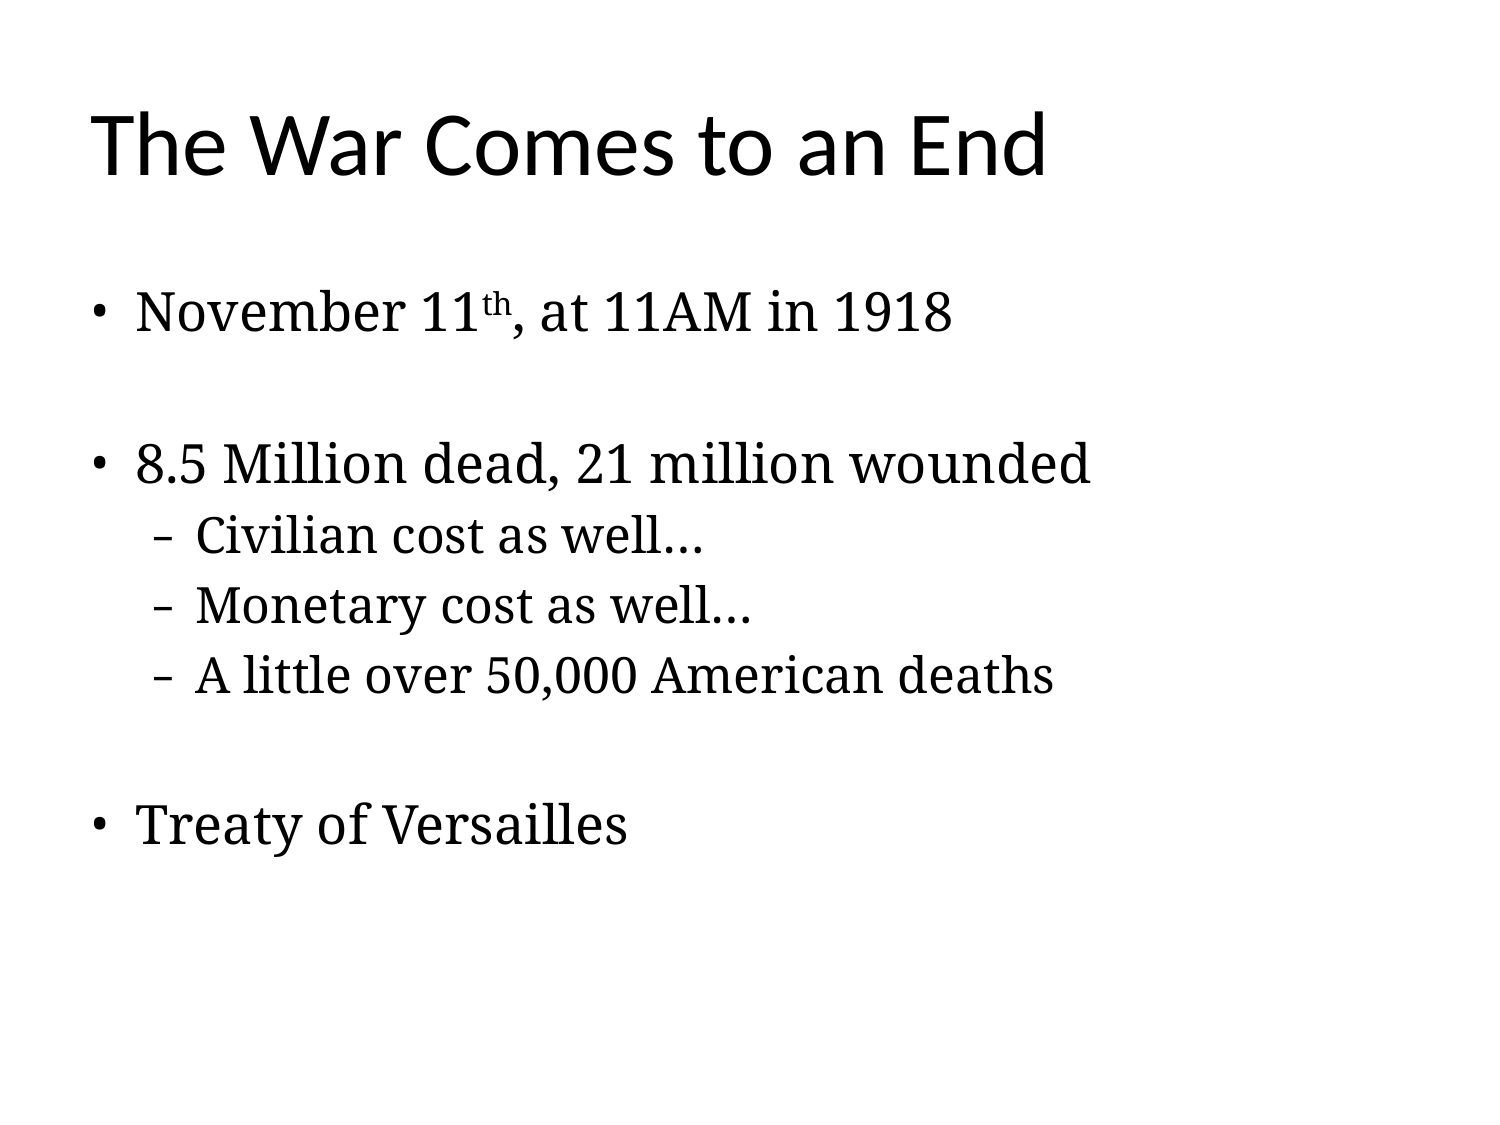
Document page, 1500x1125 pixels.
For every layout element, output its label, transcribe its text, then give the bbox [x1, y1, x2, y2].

list November 11th, at 11AM in 1918 8.5 Million dead, 21 million wounded Civilian cost as well… Monetary cost as well… A little over 50,000 American deaths Treaty of Versailles [75, 262, 1425, 1005]
title The War Comes to an End [75, 45, 1425, 233]
